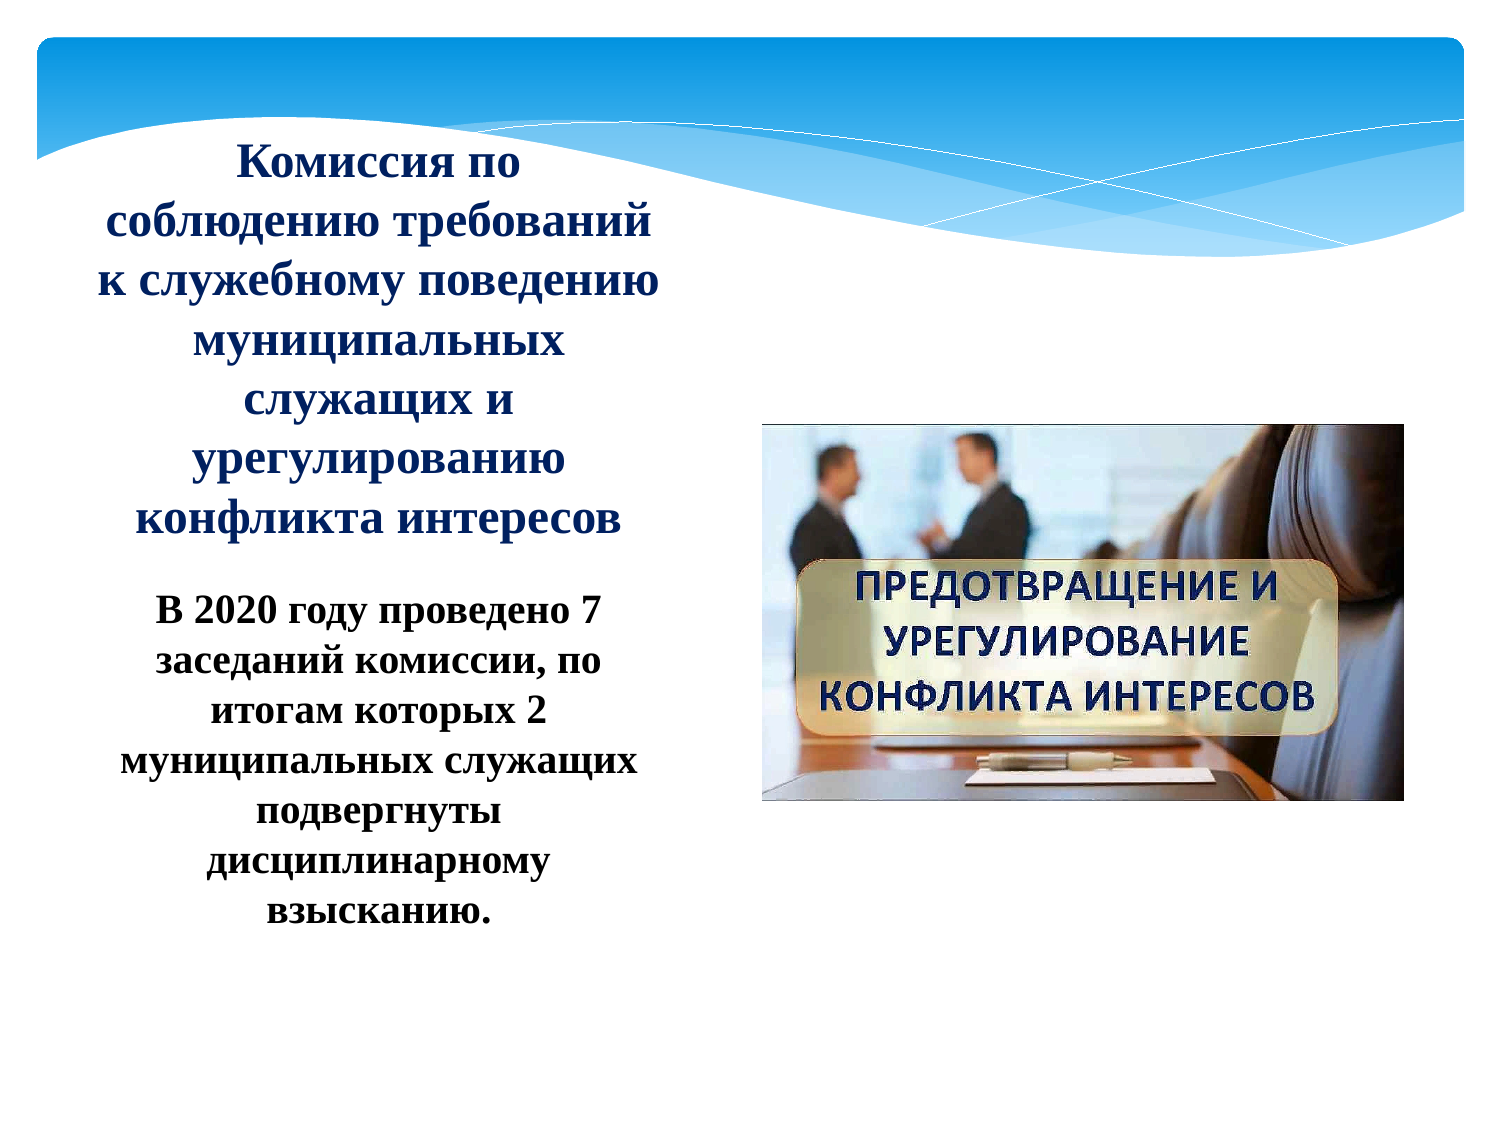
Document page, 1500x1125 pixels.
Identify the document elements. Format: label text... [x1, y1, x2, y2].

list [762, 424, 1404, 801]
list В 2020 году проведено 7 заседаний комиссии, по итогам которых 2 муниципальных служащих подвергнуты дисциплинарному взысканию. [81, 574, 677, 941]
title Комиссия по соблюдению требований к служебному поведению муниципальных служащих и урегулированию конфликта интересов [81, 99, 677, 551]
